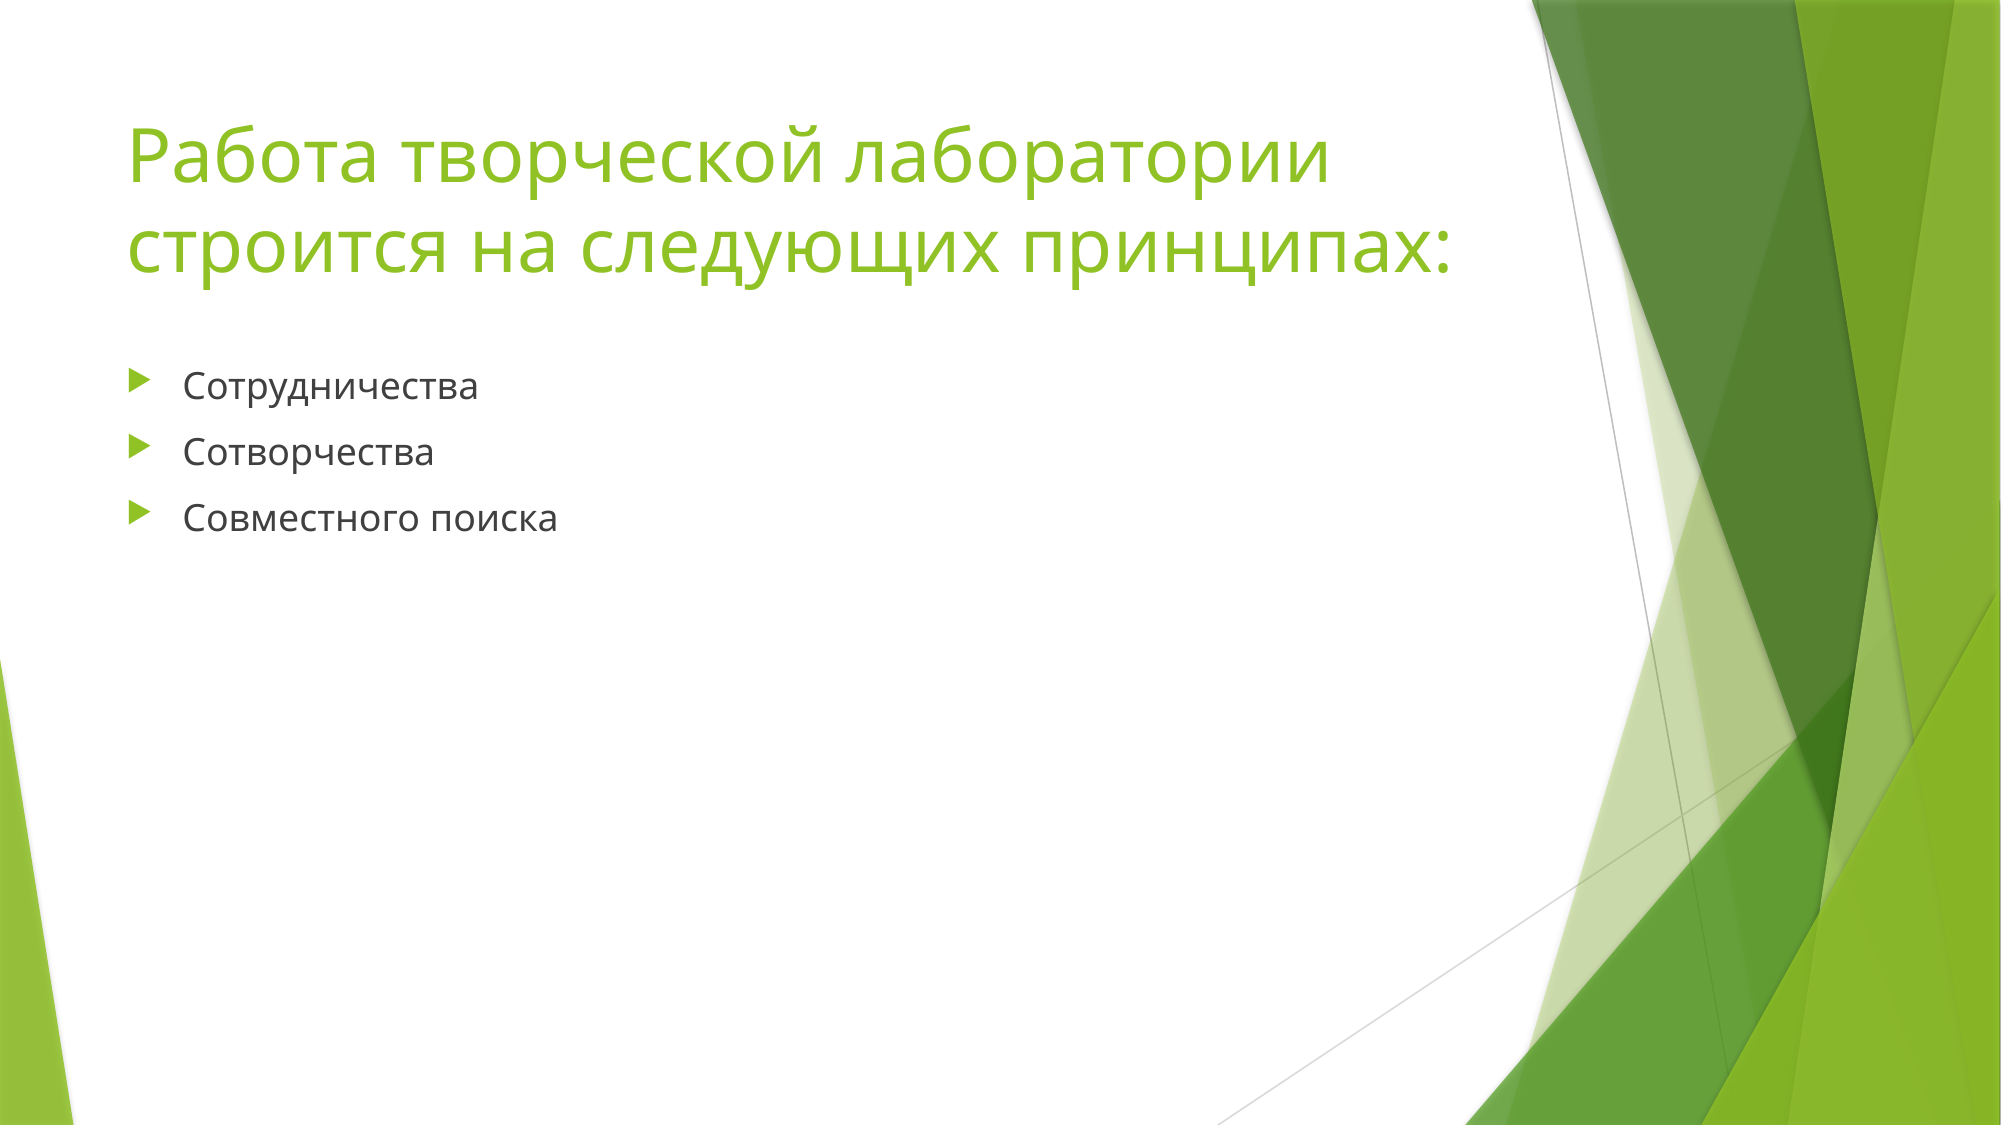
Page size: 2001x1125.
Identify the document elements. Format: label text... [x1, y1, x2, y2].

title Работа творческой лаборатории строится на следующих принципах: [111, 99, 1522, 317]
list Сотрудничества Сотворчества Совместного поиска [111, 354, 1522, 992]
